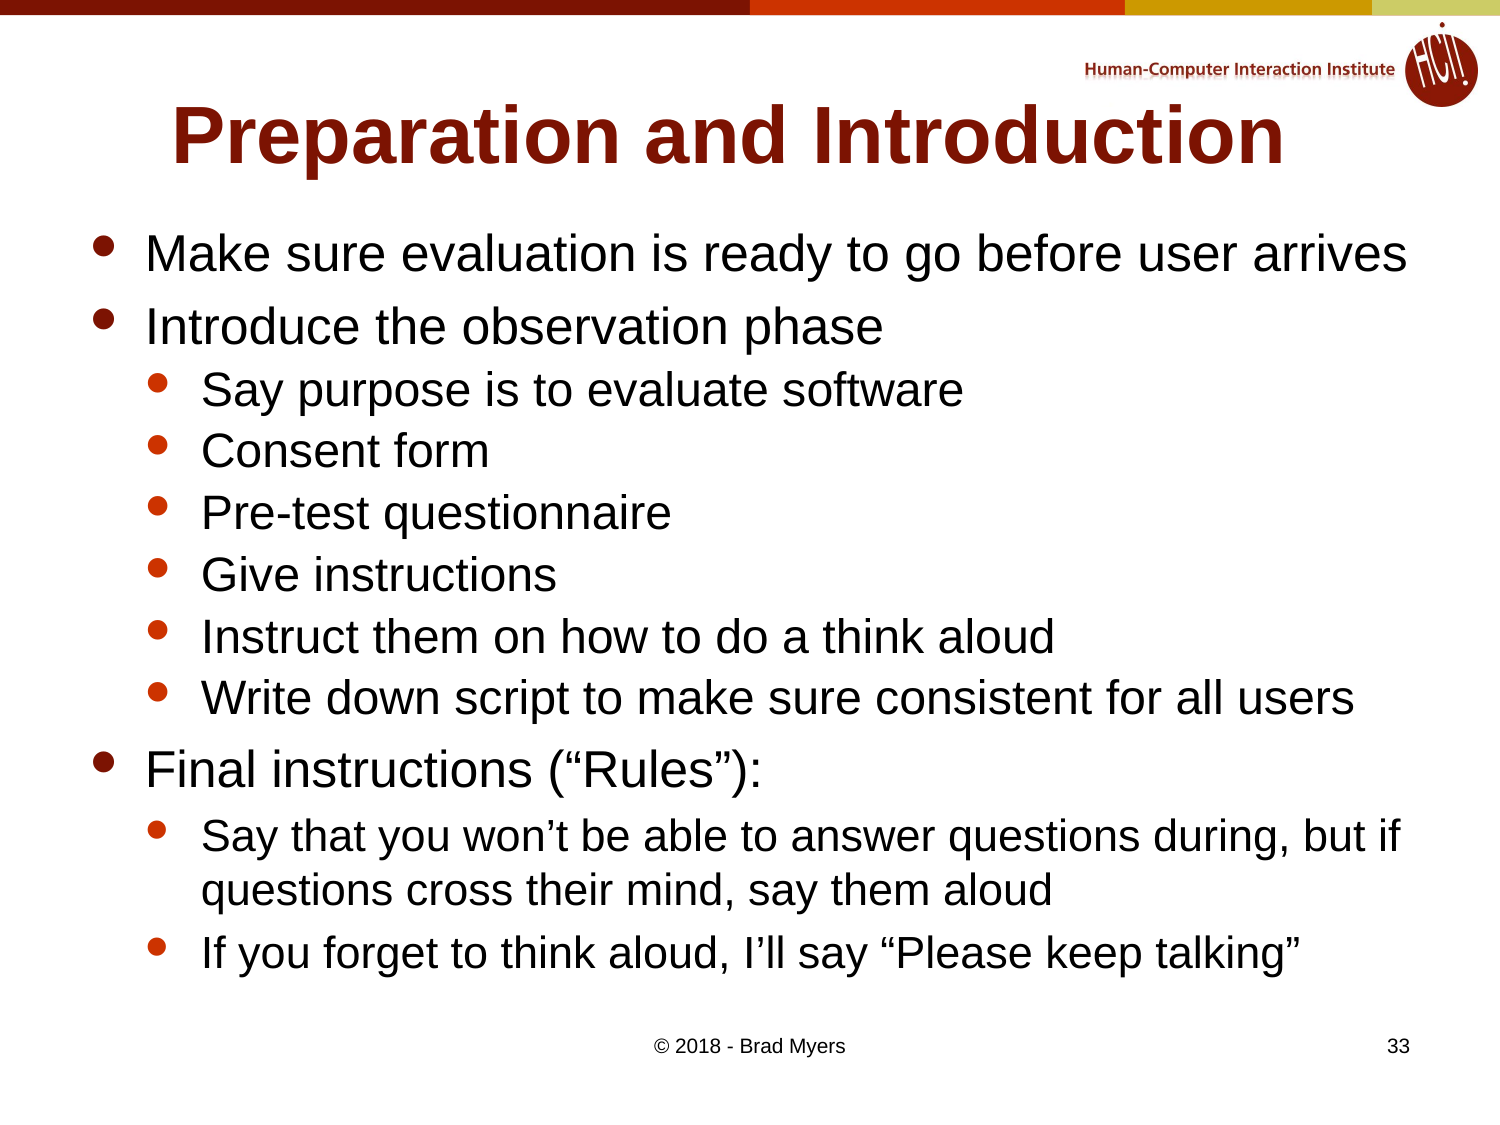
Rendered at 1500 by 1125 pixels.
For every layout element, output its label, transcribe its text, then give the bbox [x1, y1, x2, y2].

list Make sure evaluation is ready to go before user arrives Introduce the observation phase Say purpose is to evaluate software Consent form Pre-test questionnaire Give instructions Instruct them on how to do a think aloud Write down script to make sure consistent for all users Final instructions (“Rules”): Say that you won’t be able to answer questions during, but if questions cross their mind, say them aloud If you forget to think aloud, I’ll say “Please keep talking” [74, 212, 1426, 1019]
slide_number 33 [1074, 1024, 1426, 1101]
picture [1401, 22, 1478, 107]
title Preparation and Introduction [155, 19, 1401, 188]
footer © 2018 - Brad Myers [512, 1024, 988, 1101]
